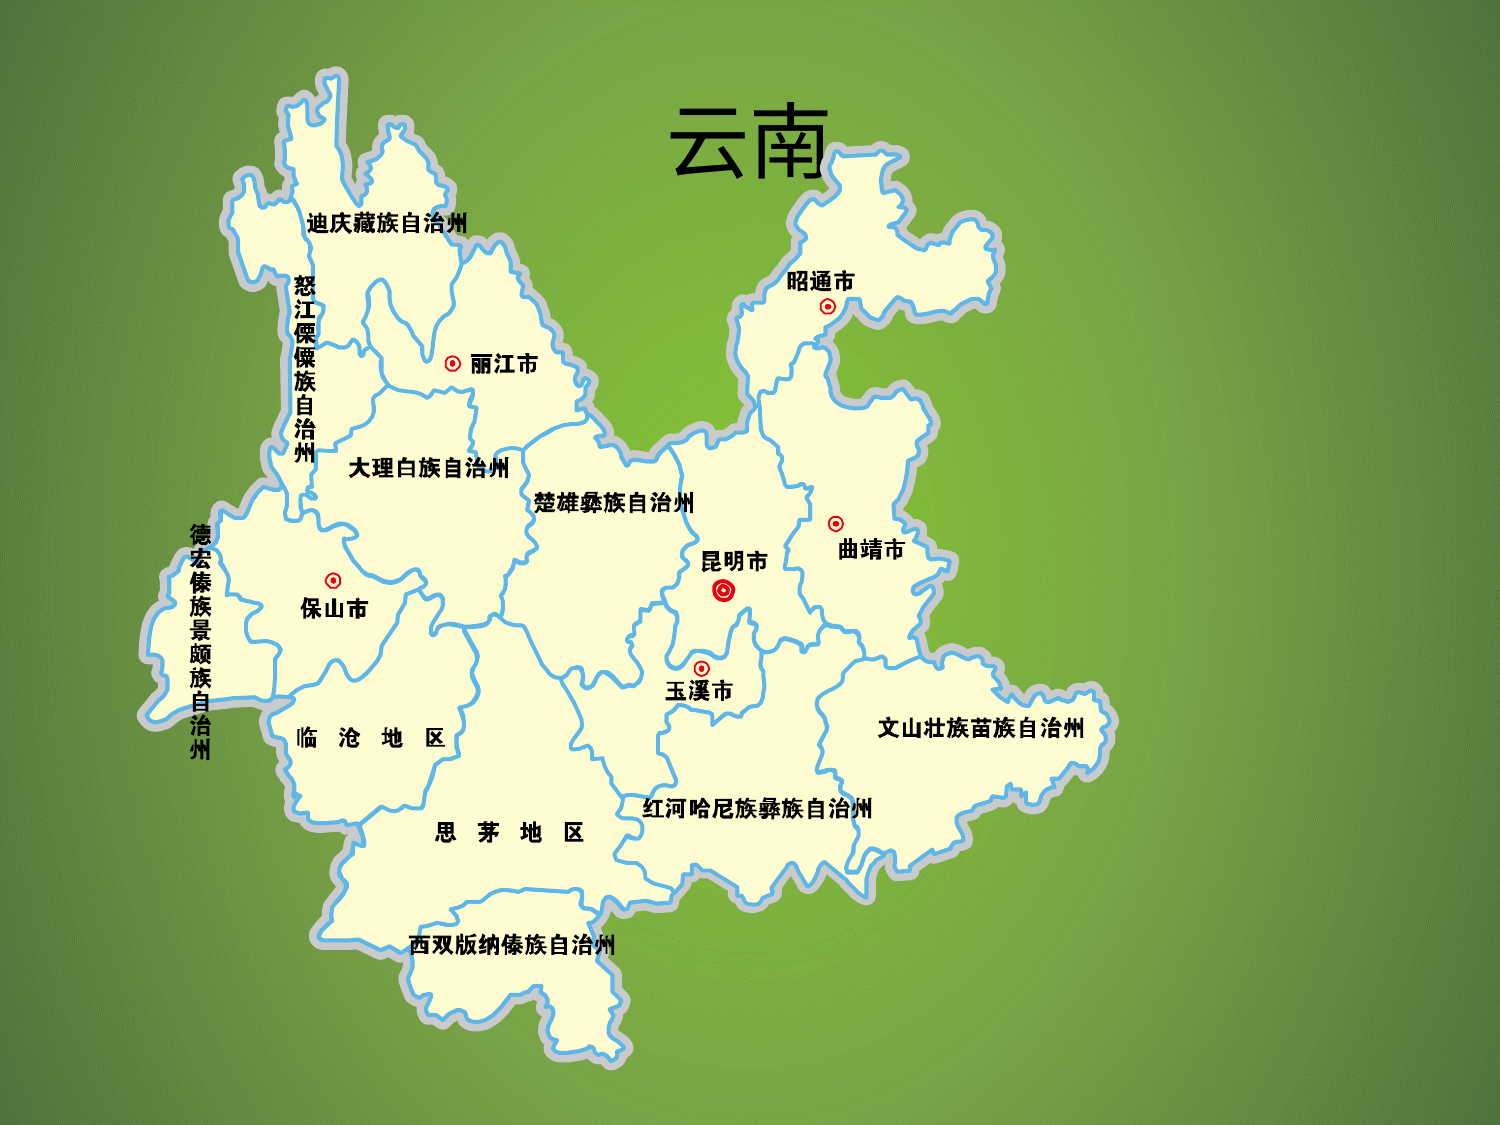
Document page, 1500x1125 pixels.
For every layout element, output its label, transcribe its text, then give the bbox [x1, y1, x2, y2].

text_box [0, 0, 1500, 1125]
title 云南 [75, 45, 1425, 233]
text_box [135, 66, 1120, 1071]
